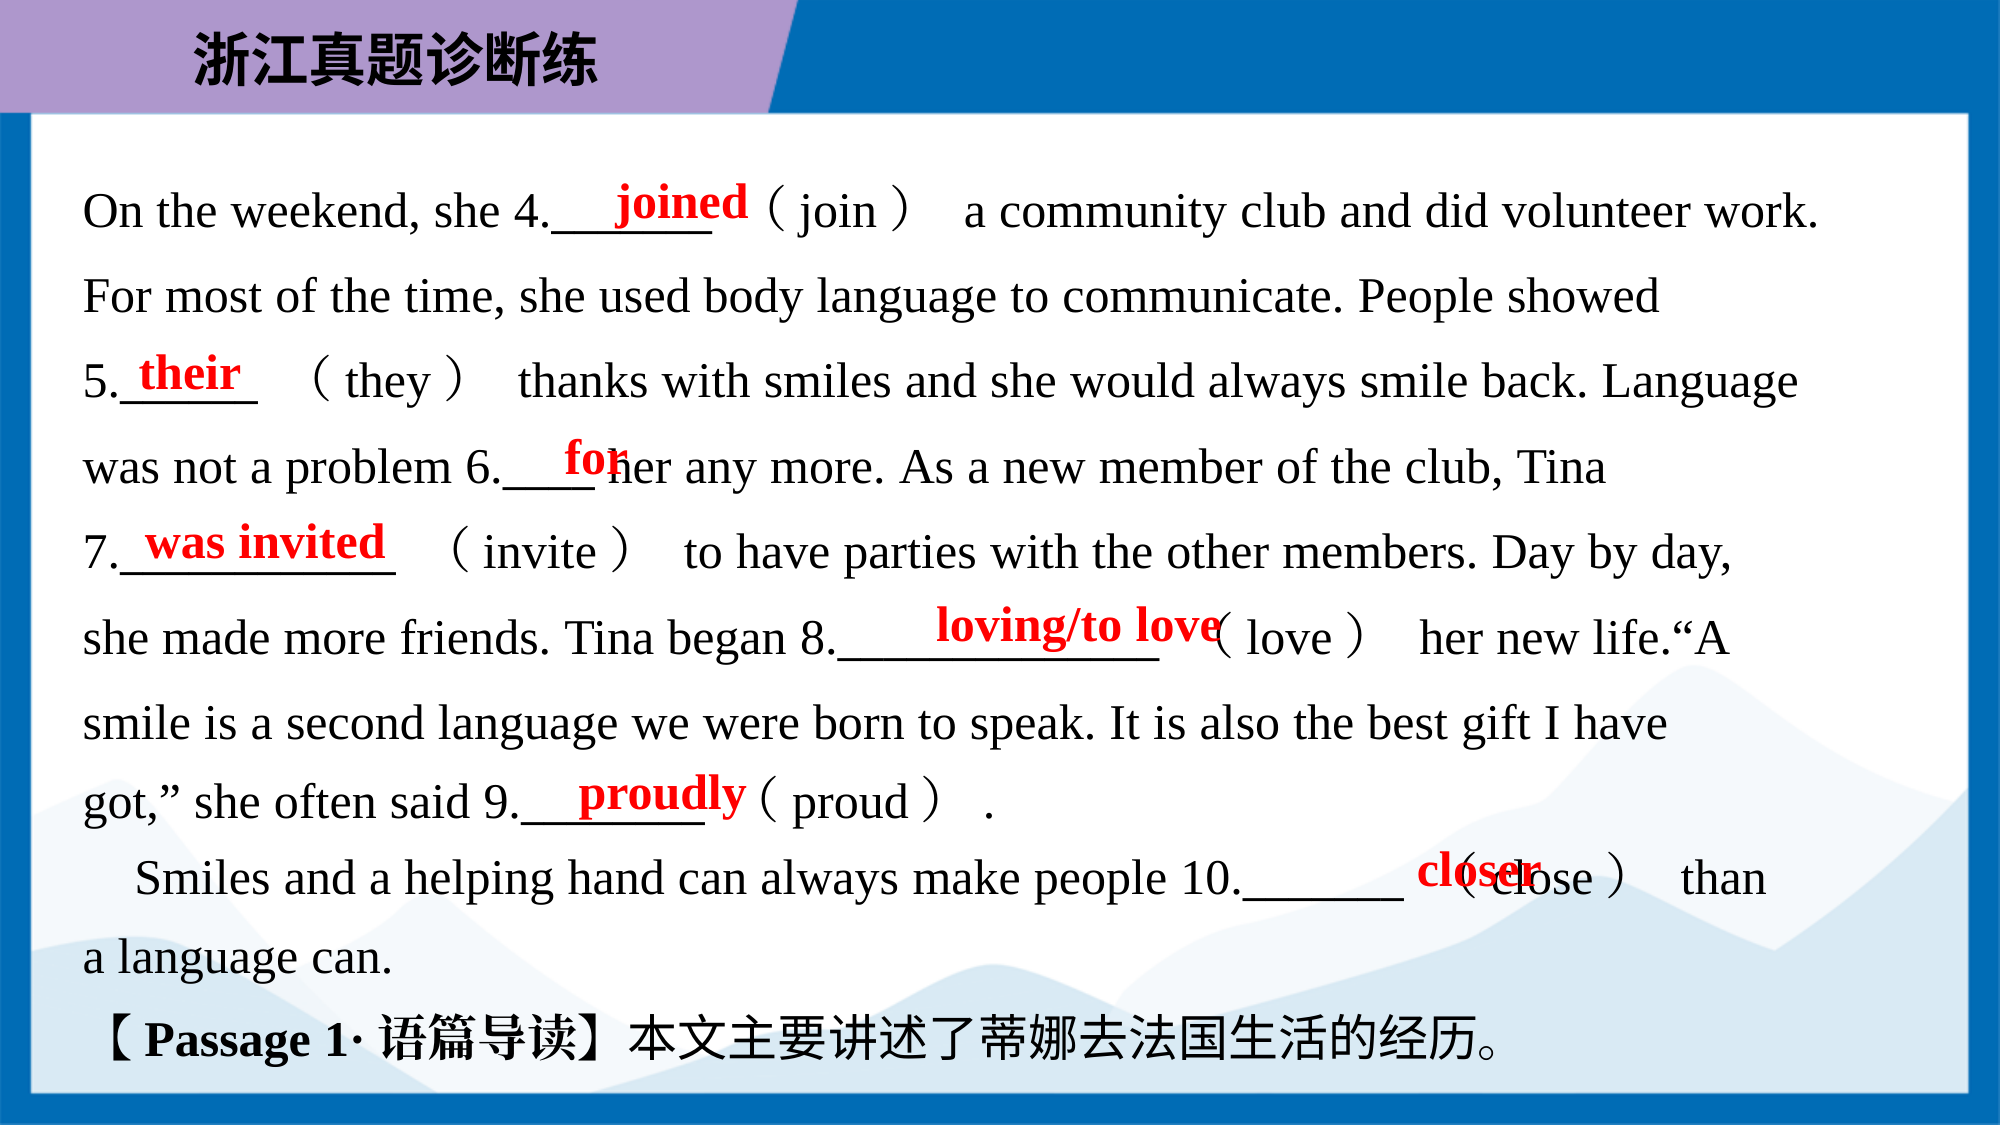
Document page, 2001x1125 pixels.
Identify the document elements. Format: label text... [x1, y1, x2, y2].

text_box joined [597, 147, 767, 222]
text_box On the weekend, she 4._______ （join） a community club and did volunteer work. For most of the time, she used body language to communicate. People showed 5.______ （they） thanks with smiles and she would always smile back. Language was not a problem 6.____ her any more. As a new member of the club, Tina 7.____________ （invite） to have parties with the other members. Day by day, she made more friends. Tina began 8.______________ （love） her new life.“A smile is a second language we were born to speak. It is also the best gift I have got,” she often said 9.________ （proud）. [82, 147, 1917, 819]
text_box closer [1399, 814, 1560, 889]
text_box loving/to love [912, 572, 1246, 645]
text_box 【Passage 1·语篇导读】本文主要讲述了蒂娜去法国生活的经历。 [82, 987, 1917, 1059]
text_box Smiles and a helping hand can always make people 10._______ （close） than a language can. [82, 819, 1917, 977]
text_box proudly [560, 738, 766, 812]
picture [0, 0, 2000, 1125]
text_box their [120, 318, 260, 393]
text_box was invited [120, 489, 410, 561]
text_box for [546, 403, 647, 478]
